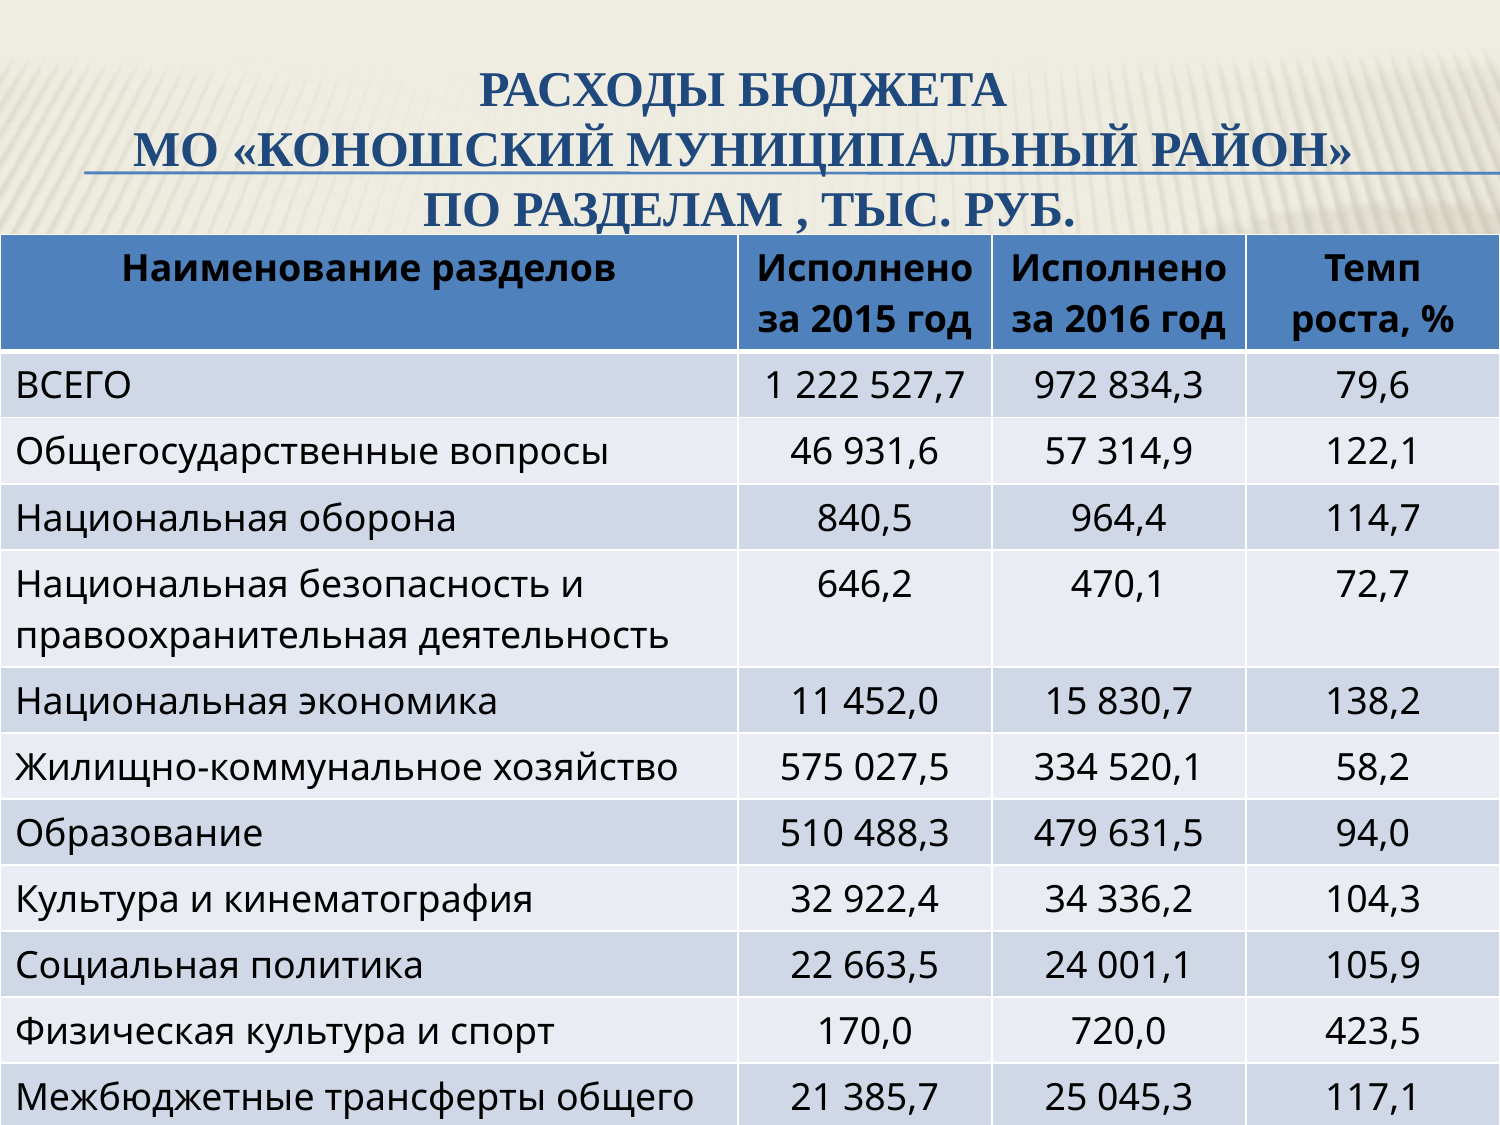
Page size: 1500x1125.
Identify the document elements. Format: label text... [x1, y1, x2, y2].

table_cell ВСЕГО [1, 354, 737, 417]
table_cell 24 001,1 [993, 932, 1245, 996]
table_cell 479 631,5 [993, 800, 1245, 864]
table_cell 138,2 [1247, 668, 1499, 732]
table_cell Жилищно-коммунальное хозяйство [1, 734, 737, 798]
table_cell 34 336,2 [993, 866, 1245, 930]
table_cell Национальная экономика [1, 668, 737, 732]
table_cell 972 834,3 [993, 354, 1245, 417]
table_cell 21 385,7 [739, 1064, 991, 1125]
table_cell 170,0 [739, 998, 991, 1062]
table_cell Общегосударственные вопросы [1, 418, 737, 483]
table_cell 15 830,7 [993, 668, 1245, 732]
table_cell 105,9 [1247, 932, 1499, 996]
table_cell 1 222 527,7 [739, 354, 991, 417]
table_cell Межбюджетные трансферты общего характера бюджетам бюджетной системы РФ [1, 1064, 737, 1125]
table_cell 423,5 [1247, 998, 1499, 1062]
table_cell 22 663,5 [739, 932, 991, 996]
table_header Темп роста, % [1247, 235, 1499, 349]
table_cell 646,2 [739, 551, 991, 666]
table_cell Культура и кинематография [1, 866, 737, 930]
table_cell Физическая культура и спорт [1, 998, 737, 1062]
table_cell 32 922,4 [739, 866, 991, 930]
table_cell Социальная политика [1, 932, 737, 996]
table_cell Национальная оборона [1, 485, 737, 549]
table_cell Национальная безопасность и правоохранительная деятельность [1, 551, 737, 666]
table_cell 57 314,9 [993, 418, 1245, 483]
table_cell 720,0 [993, 998, 1245, 1062]
table_cell 94,0 [1247, 800, 1499, 864]
table_cell 79,6 [1247, 354, 1499, 417]
table_cell 510 488,3 [739, 800, 991, 864]
table_cell 122,1 [1247, 418, 1499, 483]
table_cell 964,4 [993, 485, 1245, 549]
table_header Наименование разделов [1, 235, 737, 349]
table_cell Образование [1, 800, 737, 864]
table_cell 114,7 [1247, 485, 1499, 549]
table_cell 575 027,5 [739, 734, 991, 798]
table_cell 25 045,3 [993, 1064, 1245, 1125]
table_cell 117,1 [1247, 1064, 1499, 1125]
table_cell 58,2 [1247, 734, 1499, 798]
table_cell 11 452,0 [739, 668, 991, 732]
title РАСХОДЫ БЮДЖЕТА МО «КОНОШСКИЙ МУНИЦИПАЛЬНЫЙ РАЙОН» ПО РАЗДЕЛАМ , ТЫС. РУБ. [0, 35, 1500, 234]
table_cell 72,7 [1247, 551, 1499, 666]
table_cell 840,5 [739, 485, 991, 549]
table_header Исполнено за 2015 год [739, 235, 991, 349]
table_header Исполнено за 2016 год [993, 235, 1245, 349]
table_cell 334 520,1 [993, 734, 1245, 798]
table_cell 46 931,6 [739, 418, 991, 483]
table_cell 104,3 [1247, 866, 1499, 930]
table_cell 470,1 [993, 551, 1245, 666]
